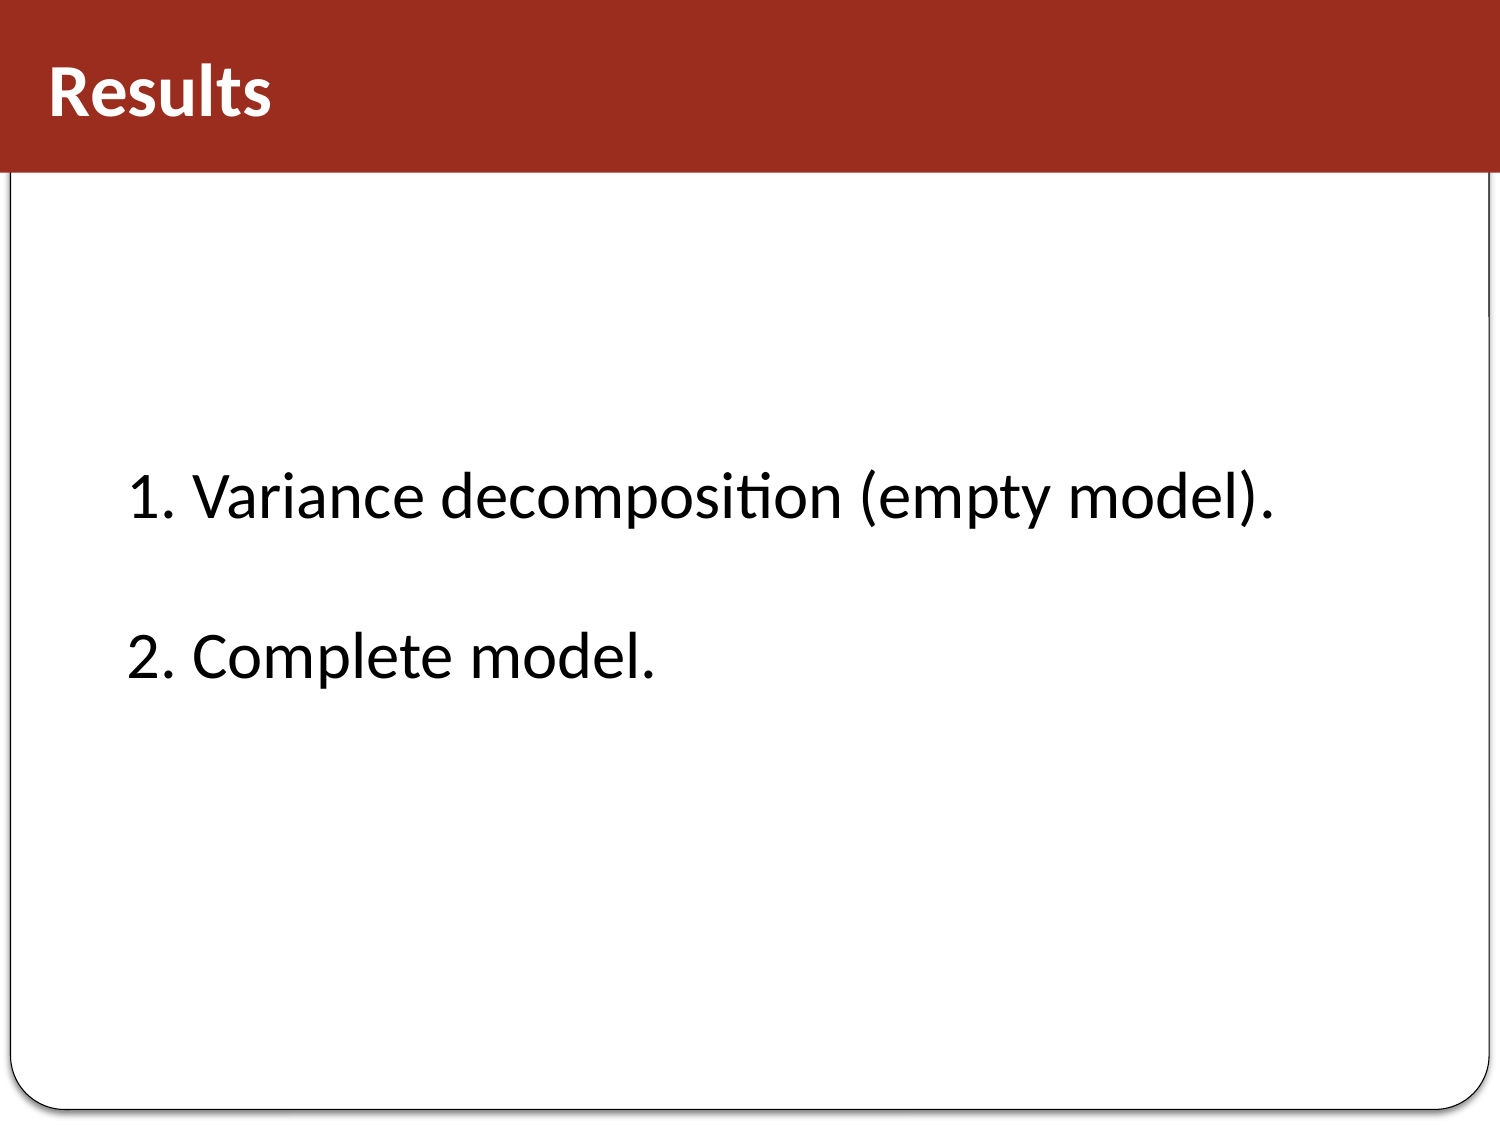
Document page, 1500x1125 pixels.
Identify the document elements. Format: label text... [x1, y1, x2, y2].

text_box 1. Variance decomposition (empty model). 2. Complete model. [112, 444, 1412, 839]
text_box Results [0, 0, 1500, 173]
